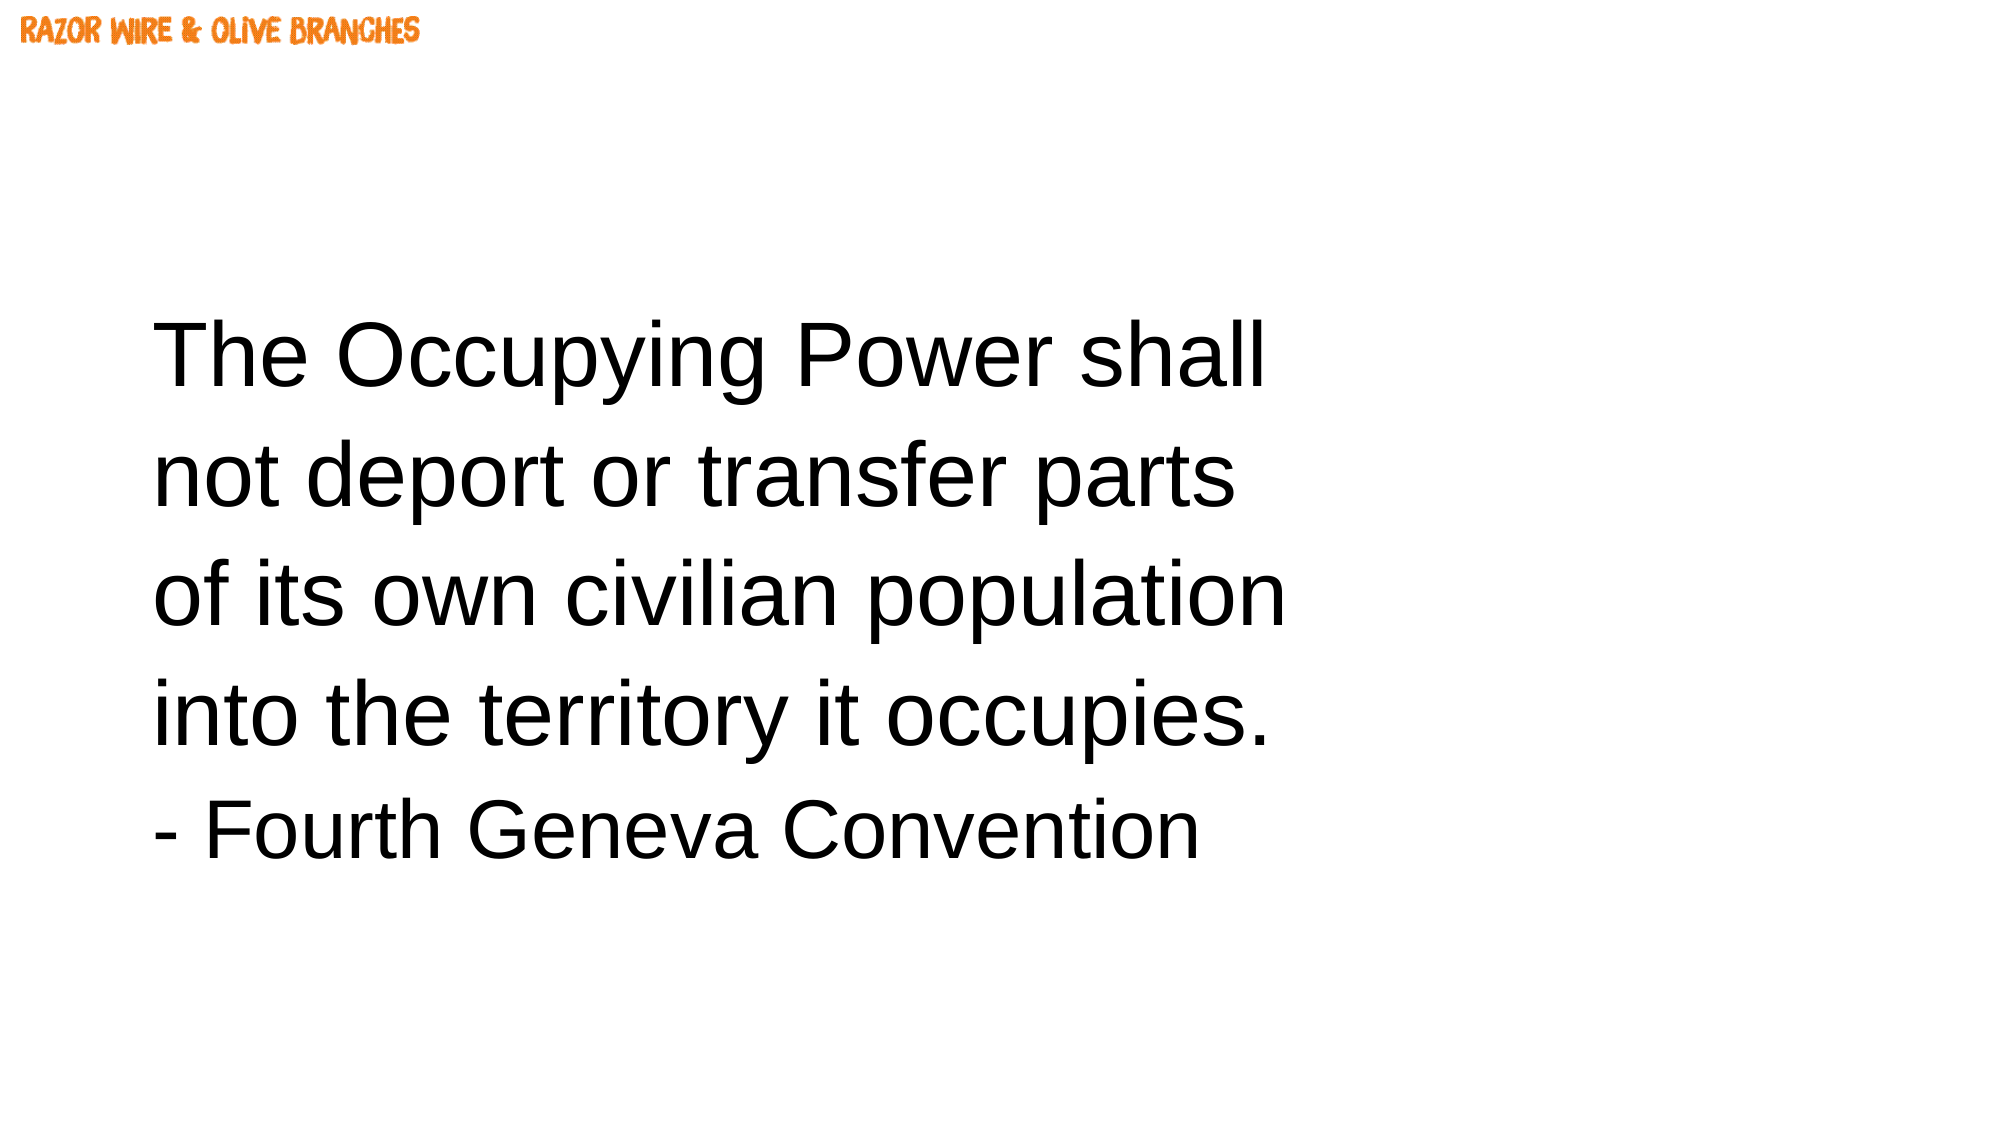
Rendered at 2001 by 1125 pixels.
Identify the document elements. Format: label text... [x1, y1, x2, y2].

list The Occupying Power shall not deport or transfer parts of its own civilian population into the territory it occupies. - Fourth Geneva Convention [137, 299, 1863, 1014]
